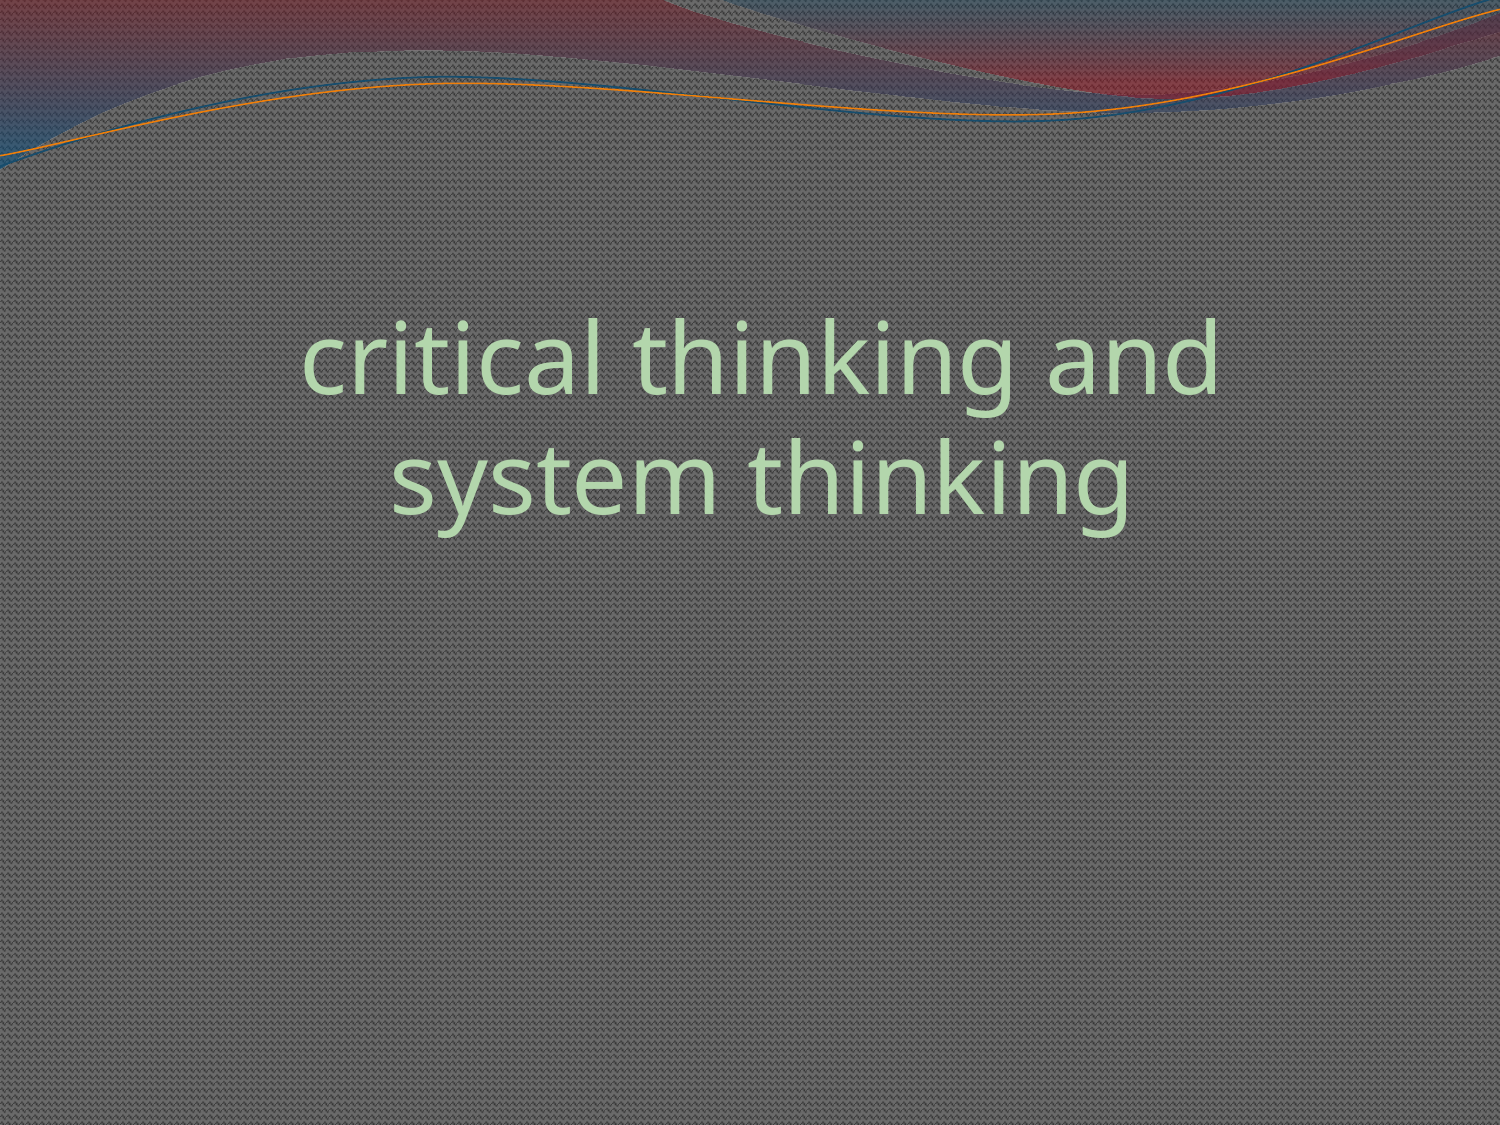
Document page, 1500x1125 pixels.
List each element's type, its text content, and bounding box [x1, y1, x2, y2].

text_box critical thinking and system thinking [187, 287, 1338, 543]
